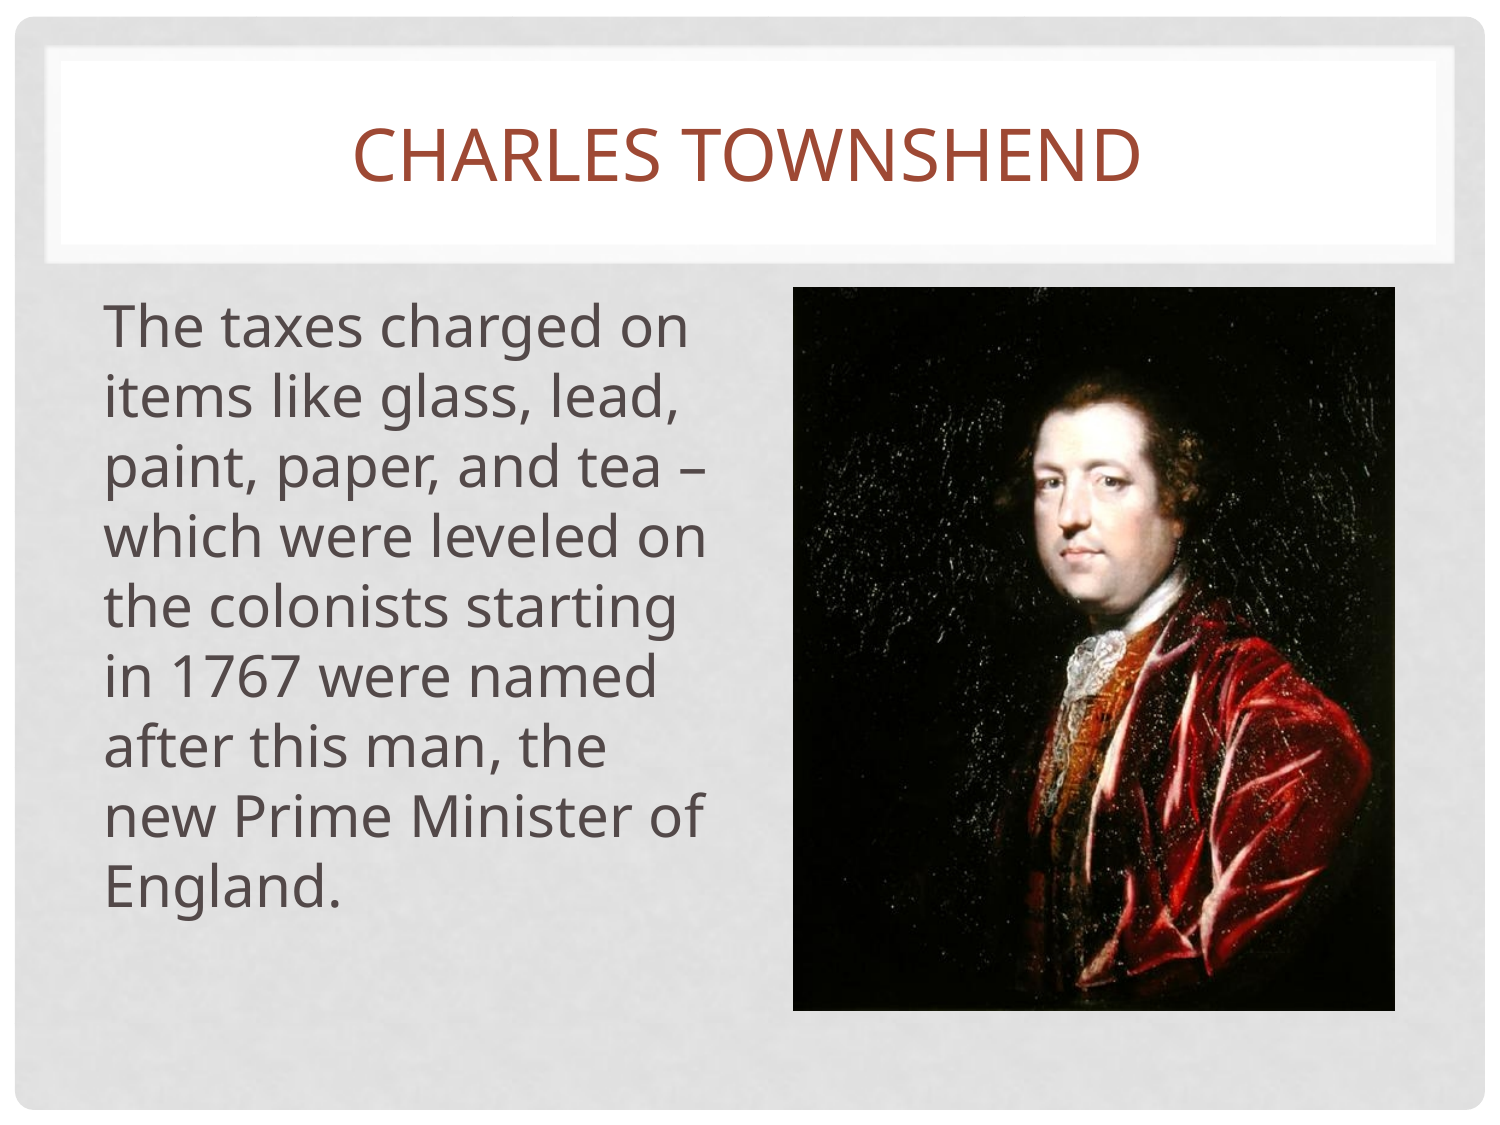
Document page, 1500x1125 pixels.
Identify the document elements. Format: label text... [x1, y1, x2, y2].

list The taxes charged on items like glass, lead, paint, paper, and tea – which were leveled on the colonists starting in 1767 were named after this man, the new Prime Minister of England. [69, 281, 733, 1005]
title Charles townshend [69, 66, 1425, 238]
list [792, 287, 1395, 1011]
